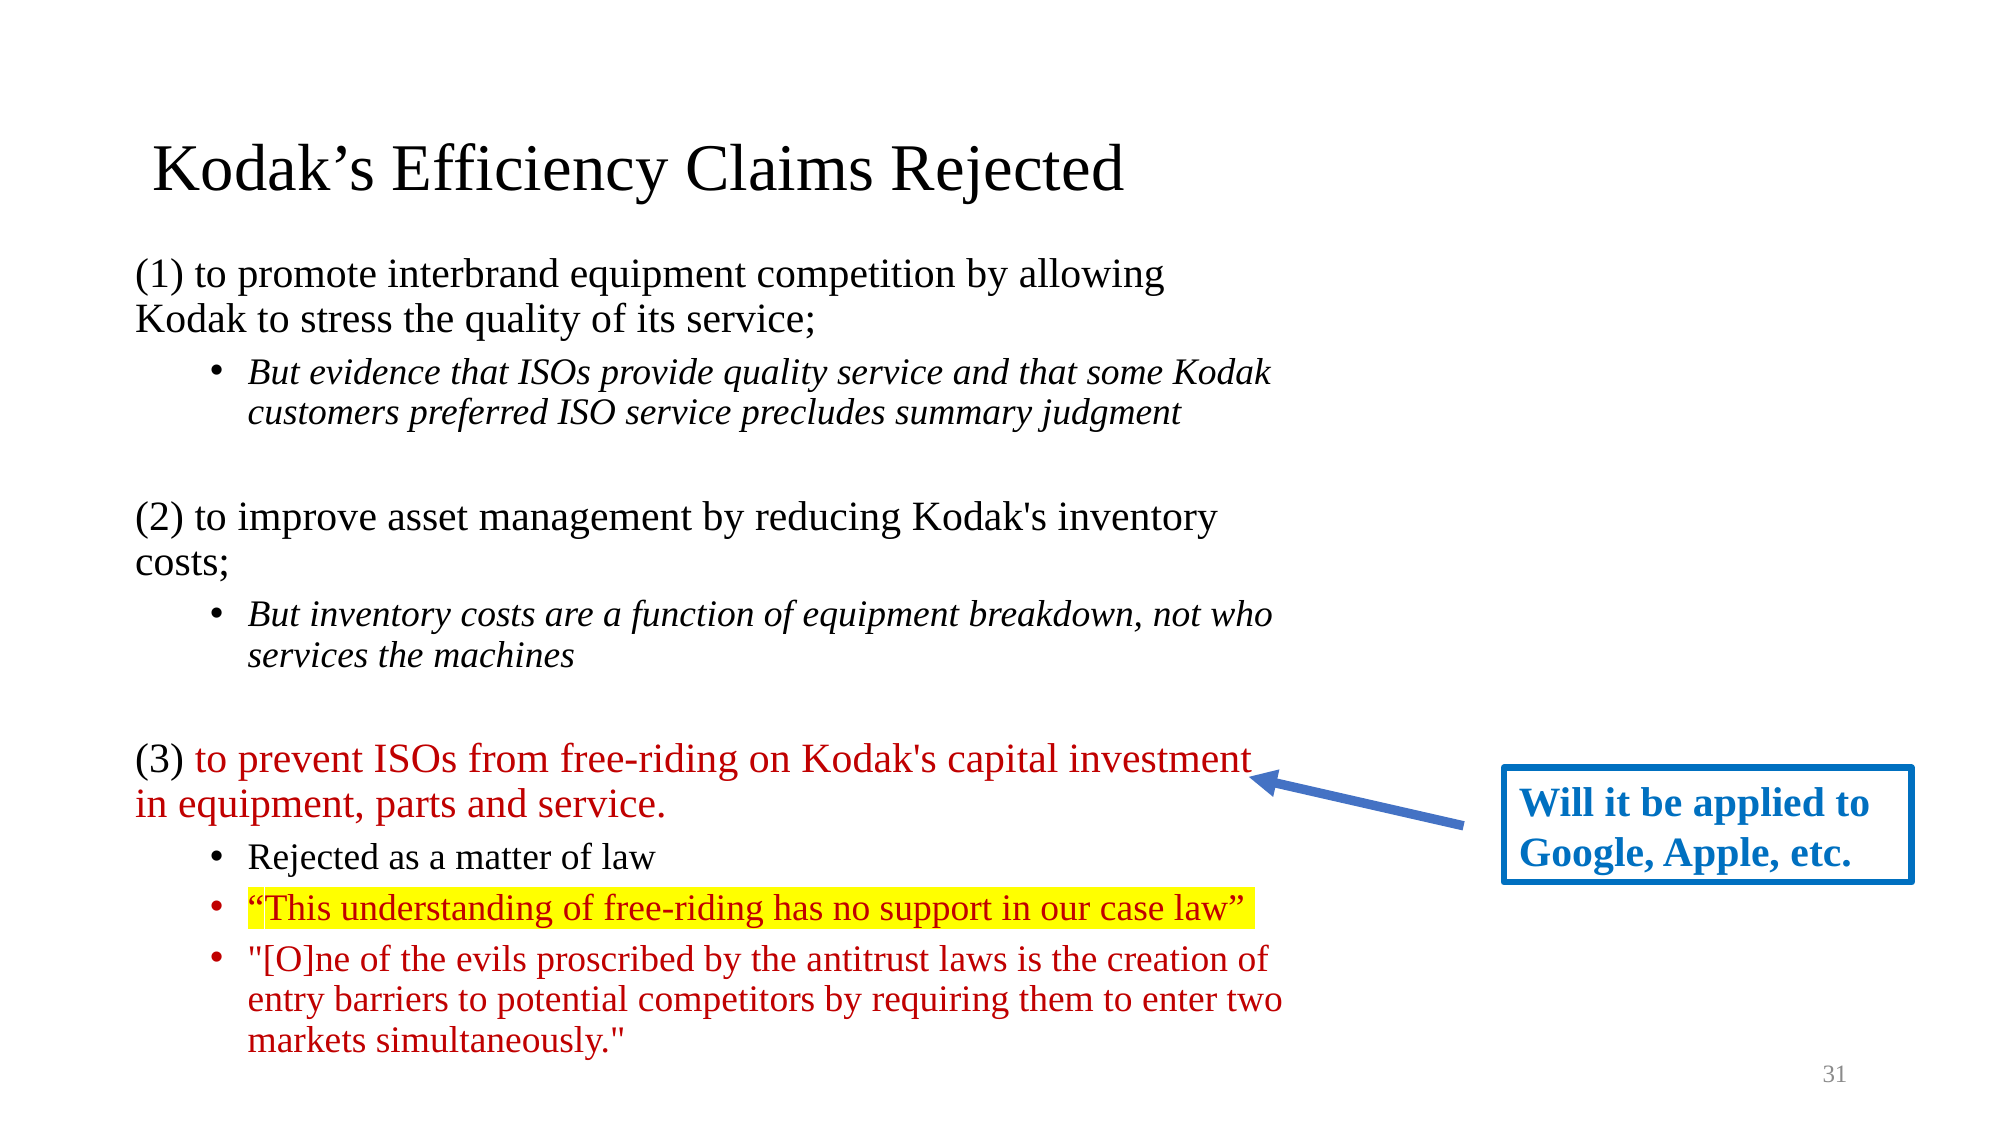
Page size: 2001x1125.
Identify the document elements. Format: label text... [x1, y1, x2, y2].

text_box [1248, 776, 1464, 826]
title Kodak’s Efficiency Claims Rejected [137, 59, 1863, 278]
slide_number 31 [1412, 1042, 1863, 1103]
text_box Will it be applied to Google, Apple, etc. [1503, 767, 1912, 883]
list (1) to promote interbrand equipment competition by allowing Kodak to stress the quality of its service; But evidence that ISOs provide quality service and that some Kodak customers preferred ISO service precludes summary judgment (2) to improve asset management by reducing Kodak's inventory costs; But inventory costs are a function of equipment breakdown, not who services the machines (3) to prevent ISOs from free-riding on Kodak's capital investment in equipment, parts and service. Rejected as a matter of law “This understanding of free-riding has no support in our case law” "[O]ne of the evils proscribed by the antitrust laws is the creation of entry barriers to potential competitors by requiring them to enter two markets simultaneously." [120, 243, 1300, 1100]
